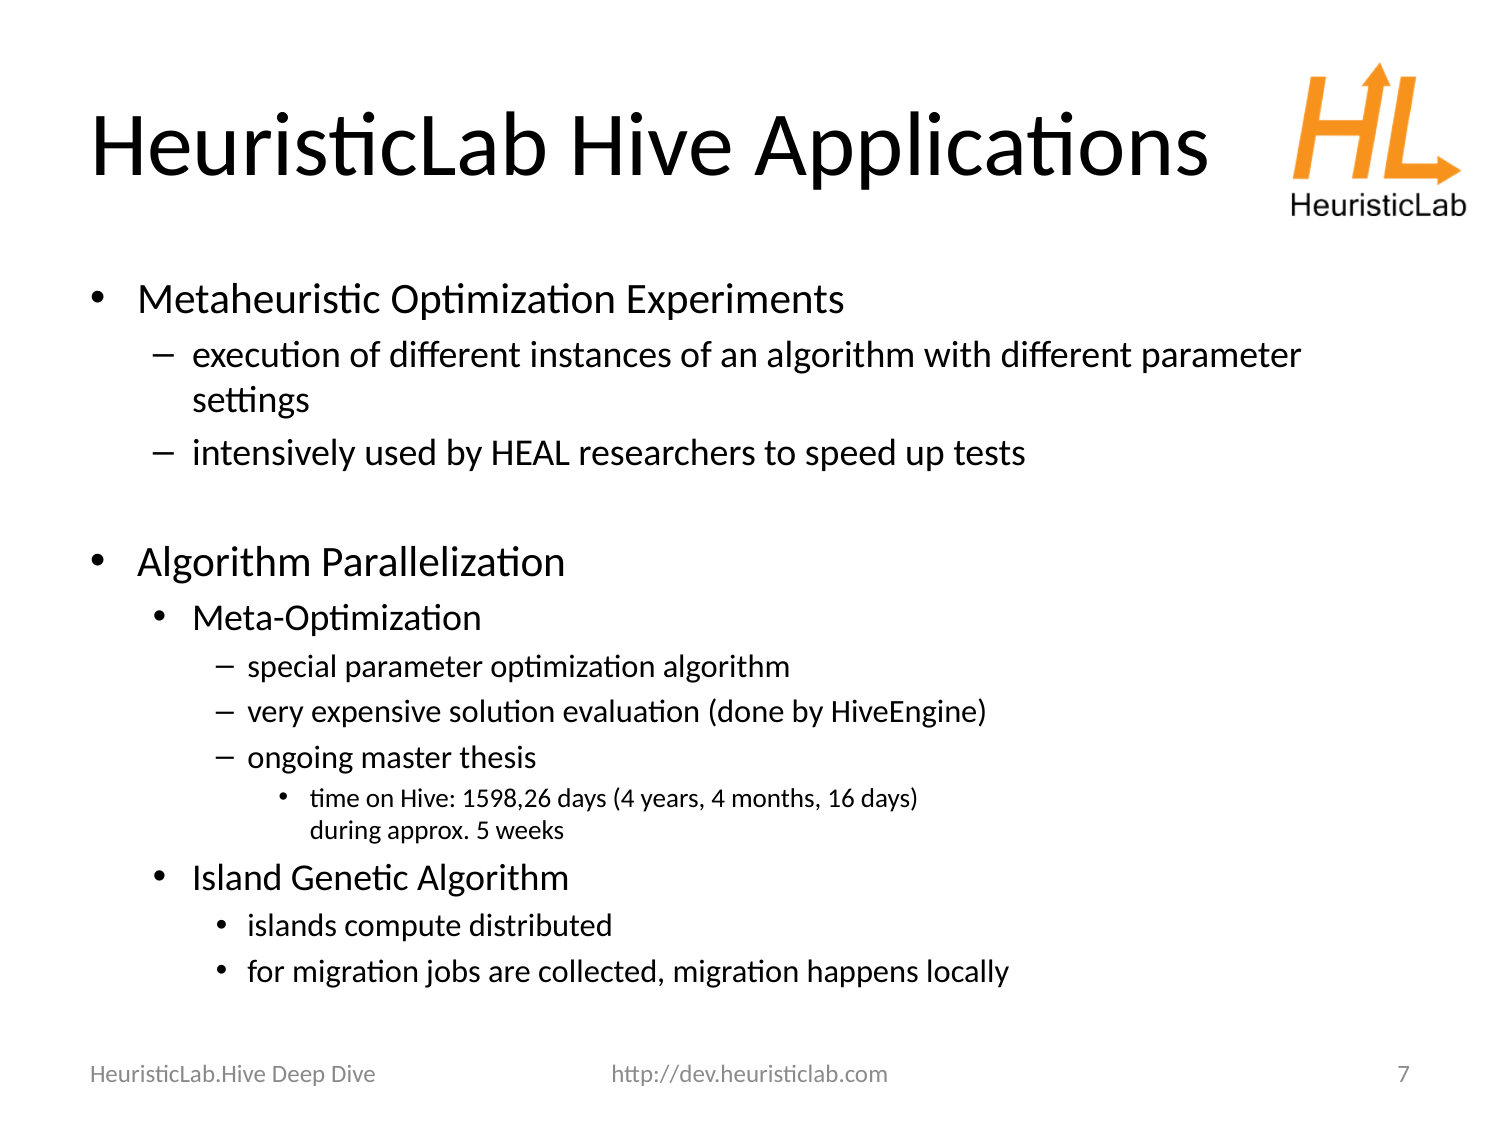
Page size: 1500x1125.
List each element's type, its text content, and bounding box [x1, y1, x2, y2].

list Metaheuristic Optimization Experiments execution of different instances of an algorithm with different parameter settings intensively used by HEAL researchers to speed up tests Algorithm Parallelization Meta-Optimization special parameter optimization algorithm very expensive solution evaluation (done by HiveEngine) ongoing master thesis time on Hive: 1598,26 days (4 years, 4 months, 16 days) during approx. 5 weeks Island Genetic Algorithm islands compute distributed for migration jobs are collected, migration happens locally [74, 262, 1426, 1006]
slide_number 7 [1074, 1042, 1425, 1103]
picture [1281, 27, 1474, 244]
footer http://dev.heuristiclab.com [512, 1042, 988, 1103]
title HeuristicLab Hive Applications [74, 44, 1282, 233]
slide_number HeuristicLab.Hive Deep Dive [75, 1042, 425, 1103]
